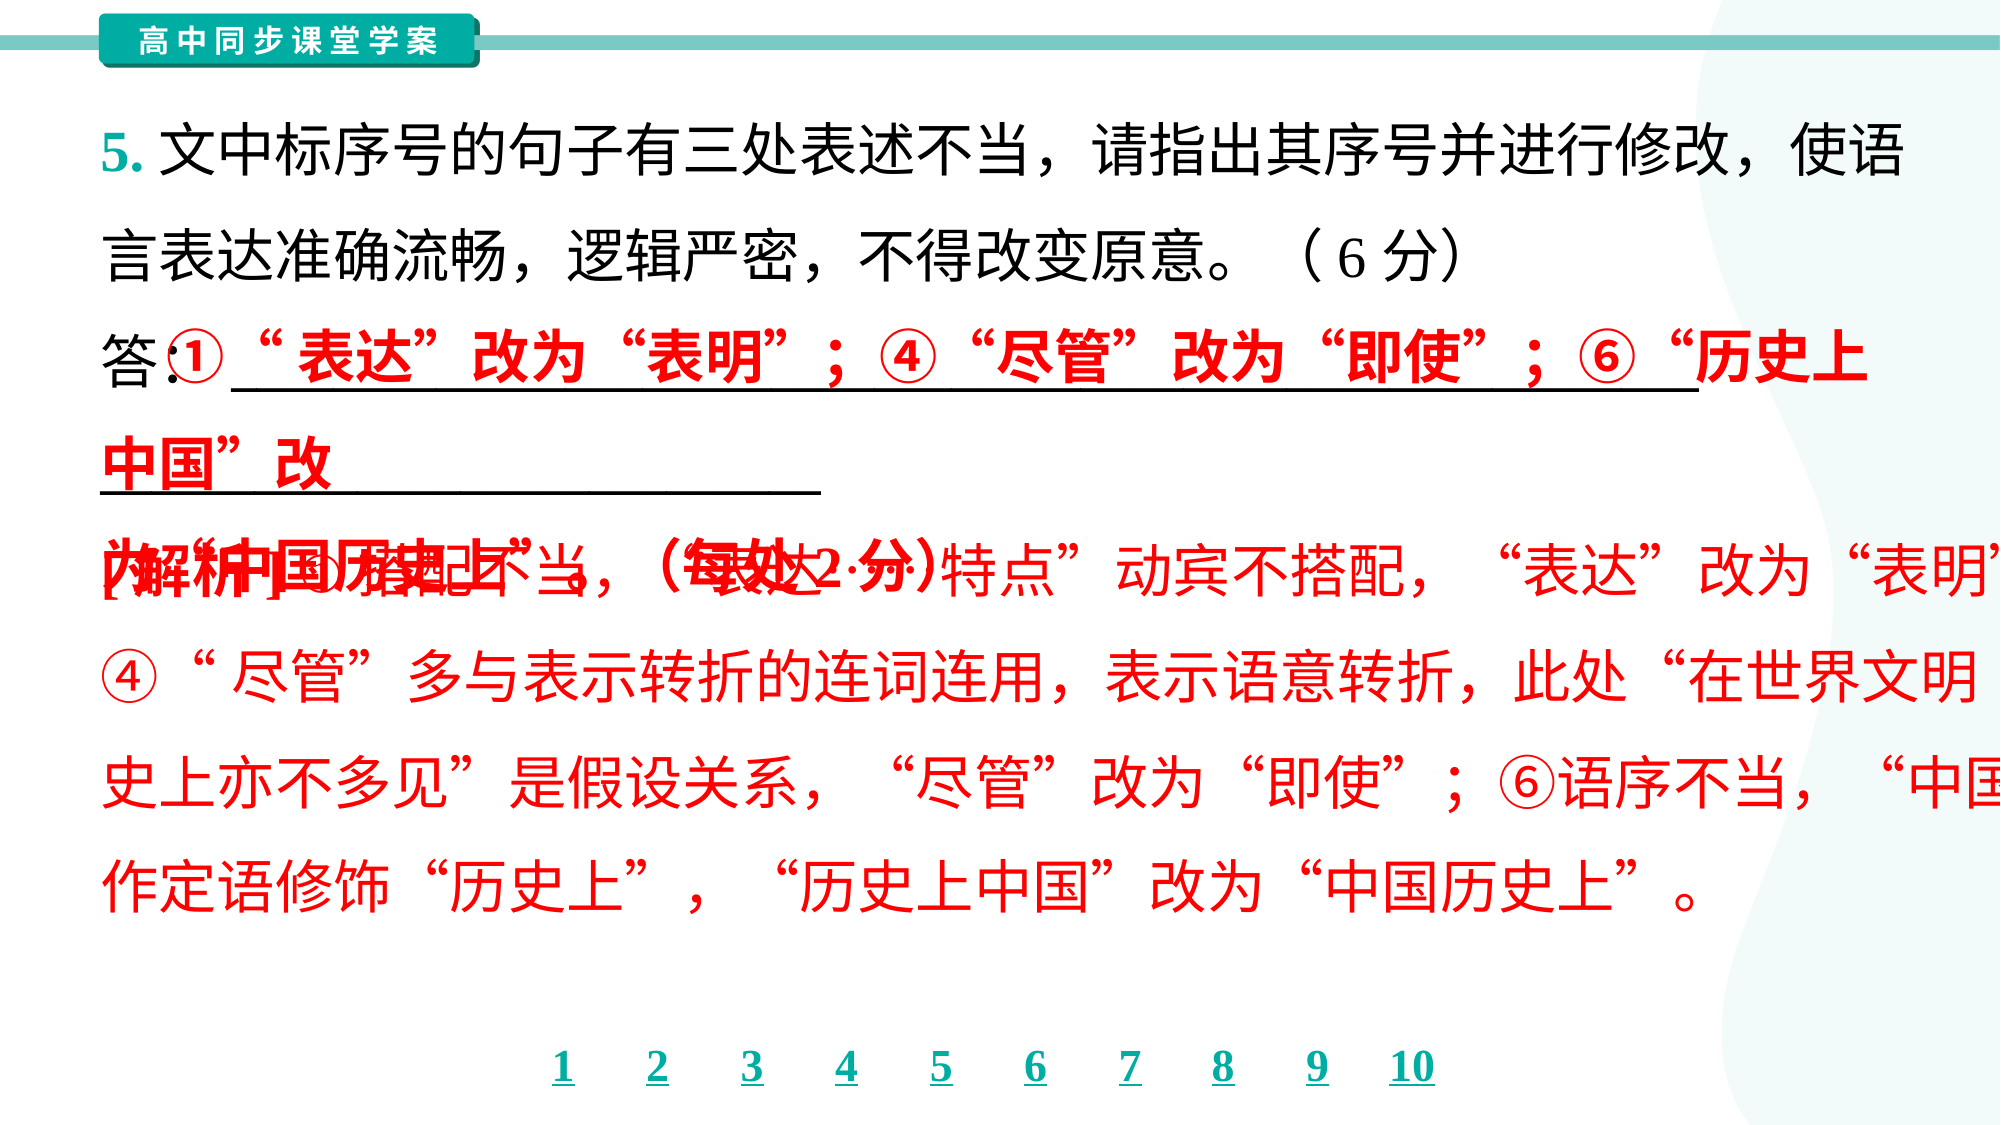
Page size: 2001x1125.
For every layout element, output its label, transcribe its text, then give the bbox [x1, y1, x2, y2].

text_box [解析] ①搭配不当，“表达……特点”动宾不搭配，“表达”改为“表明”； ④“尽管”多与表示转折的连词连用，表示语意转折，此处“在世界文明 史上亦不多见”是假设关系，“尽管”改为“即使”；⑥语序不当，“中国” 作定语修饰“历史上”，“历史上中国”改为“中国历史上”。 [100, 497, 1899, 910]
text_box 5.文中标序号的句子有三处表述不当，请指出其序号并进行修改，使语 言表达准确流畅，逻辑严密，不得改变原意。（6分） 答：_________________________________________________________ ____________________________ [100, 76, 1899, 284]
text_box 5.文中标序号的句子有三处表述不当，请指出其序号并进行修改，使语 言表达准确流畅，逻辑严密，不得改变原意。（6分） 答：_________________________________________________________ ____________________________ [100, 482, 1899, 487]
text_box ①“表达”改为“表明”；④“尽管”改为“即使”；⑥“历史上中国”改 为“中国历史上”。（每处2分） [100, 284, 1899, 482]
picture [0, 0, 2000, 1125]
